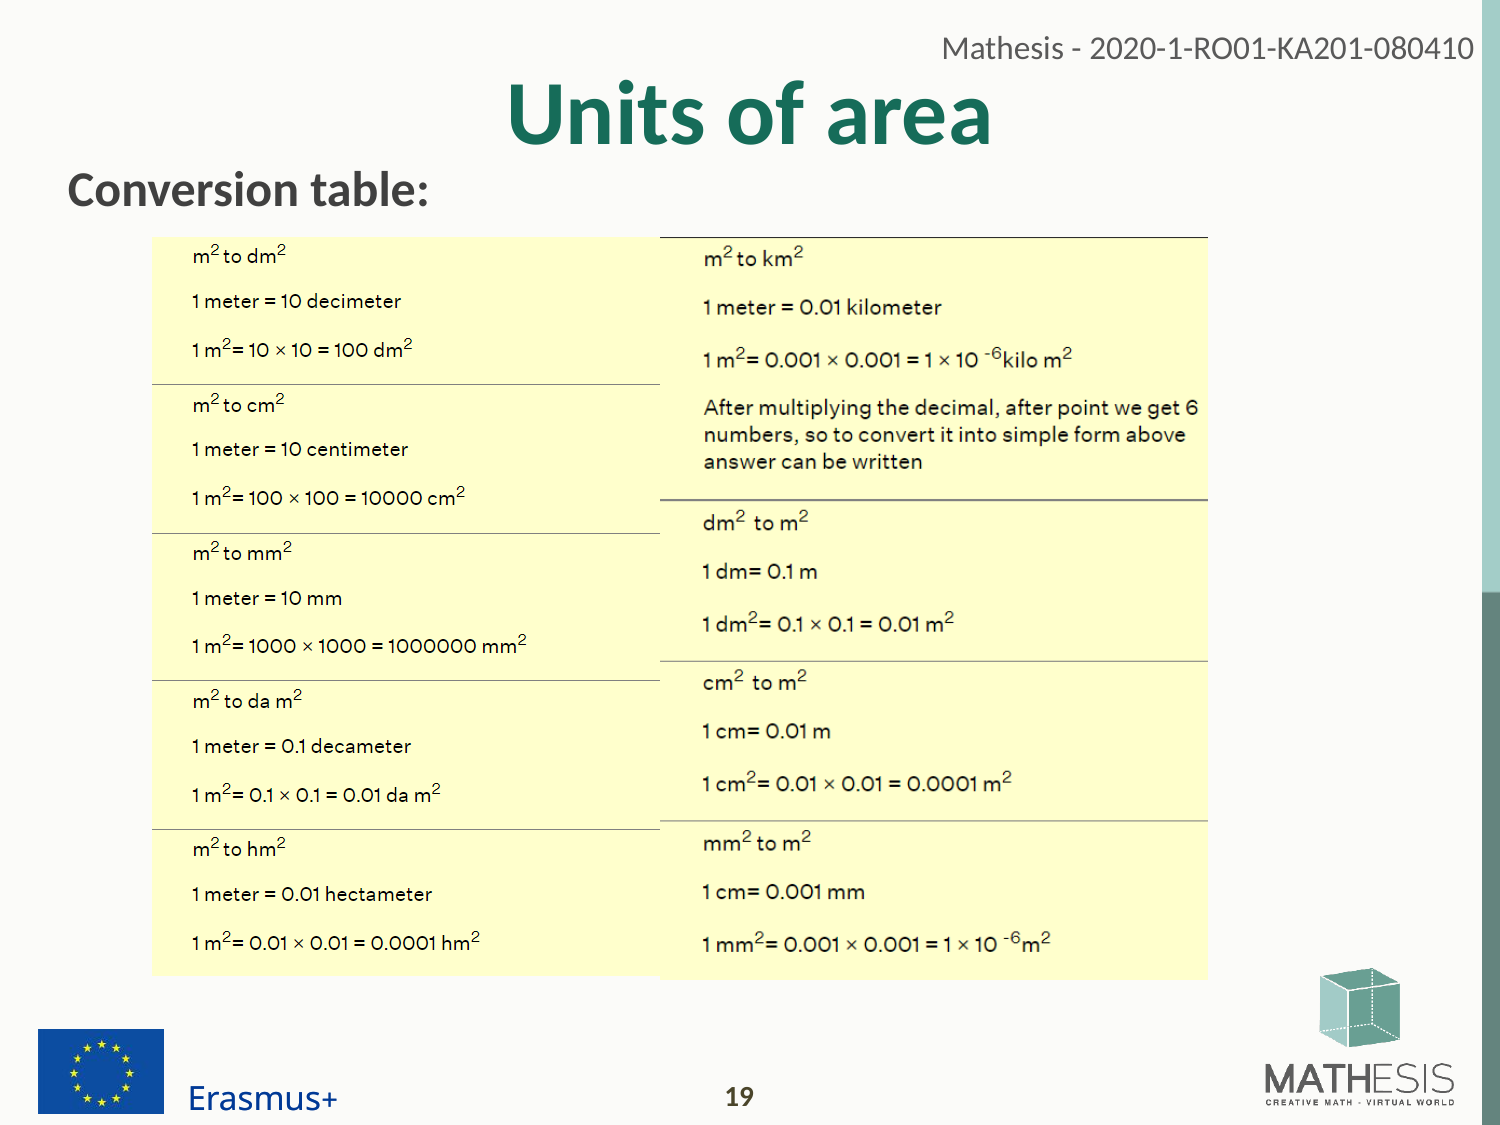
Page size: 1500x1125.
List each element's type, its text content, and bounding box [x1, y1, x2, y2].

title Units of area [75, 45, 1425, 233]
picture [38, 1029, 164, 1114]
list Conversion table: [53, 149, 1404, 892]
picture [151, 237, 1209, 981]
